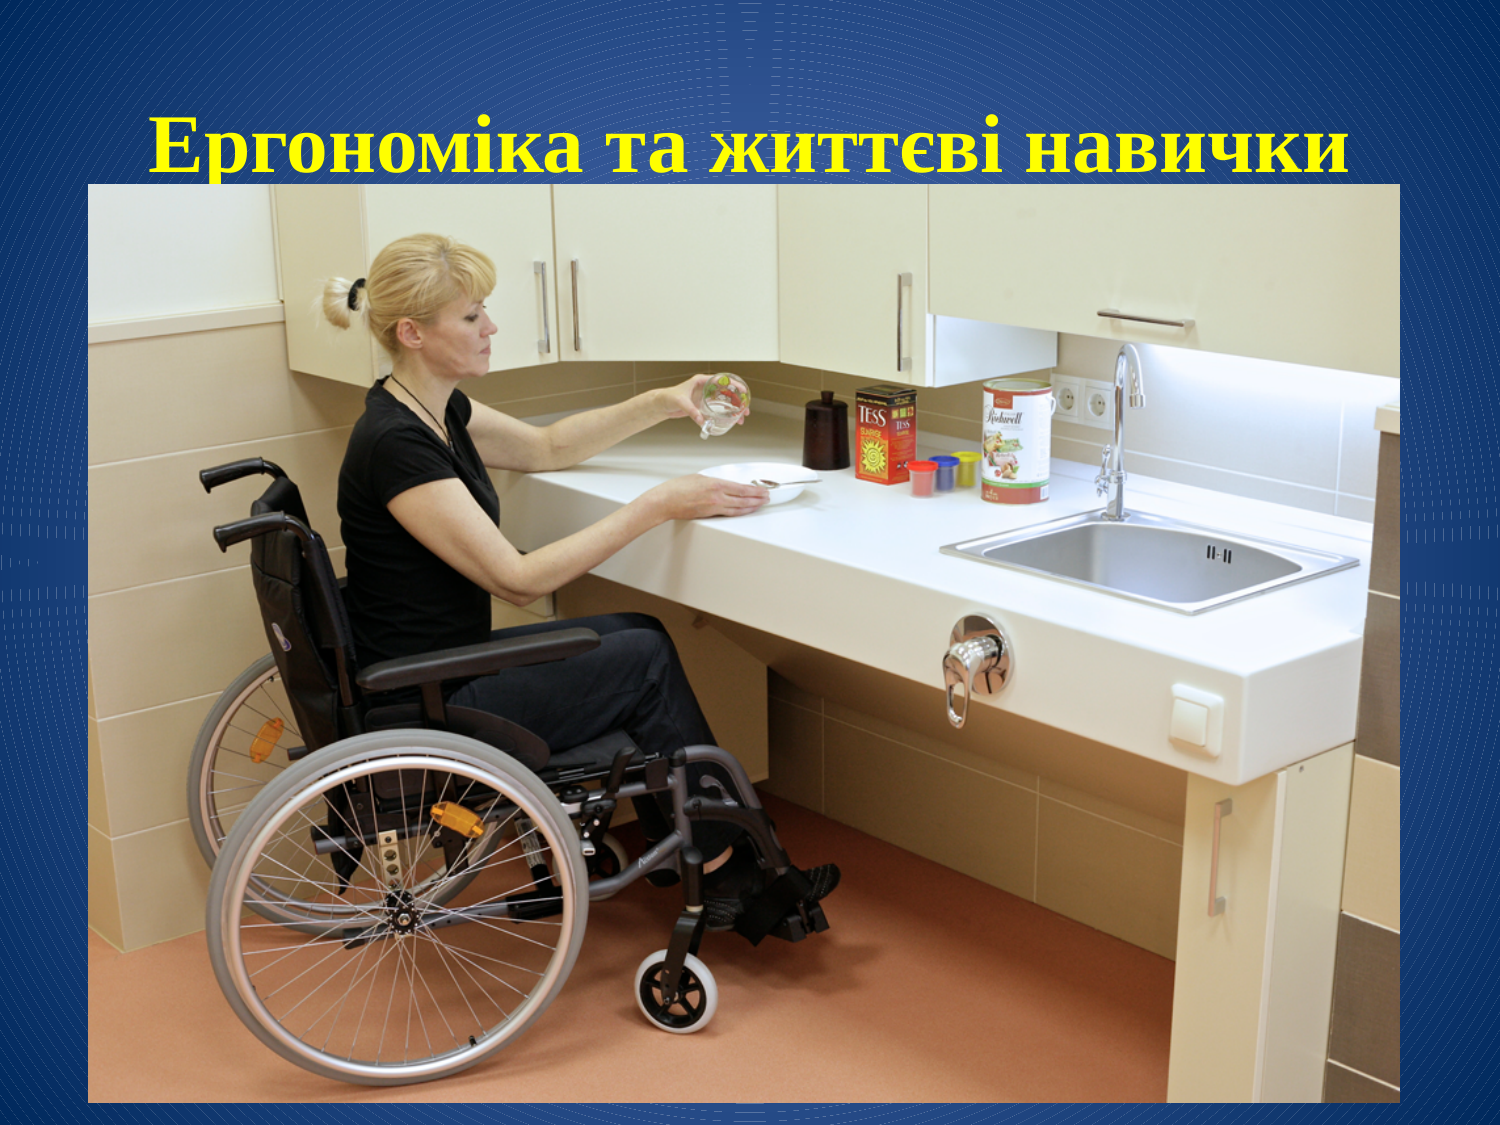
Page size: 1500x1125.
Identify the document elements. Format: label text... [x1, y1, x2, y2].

title Ергономіка та життєві навички [75, 45, 1425, 233]
picture [88, 184, 1400, 1103]
